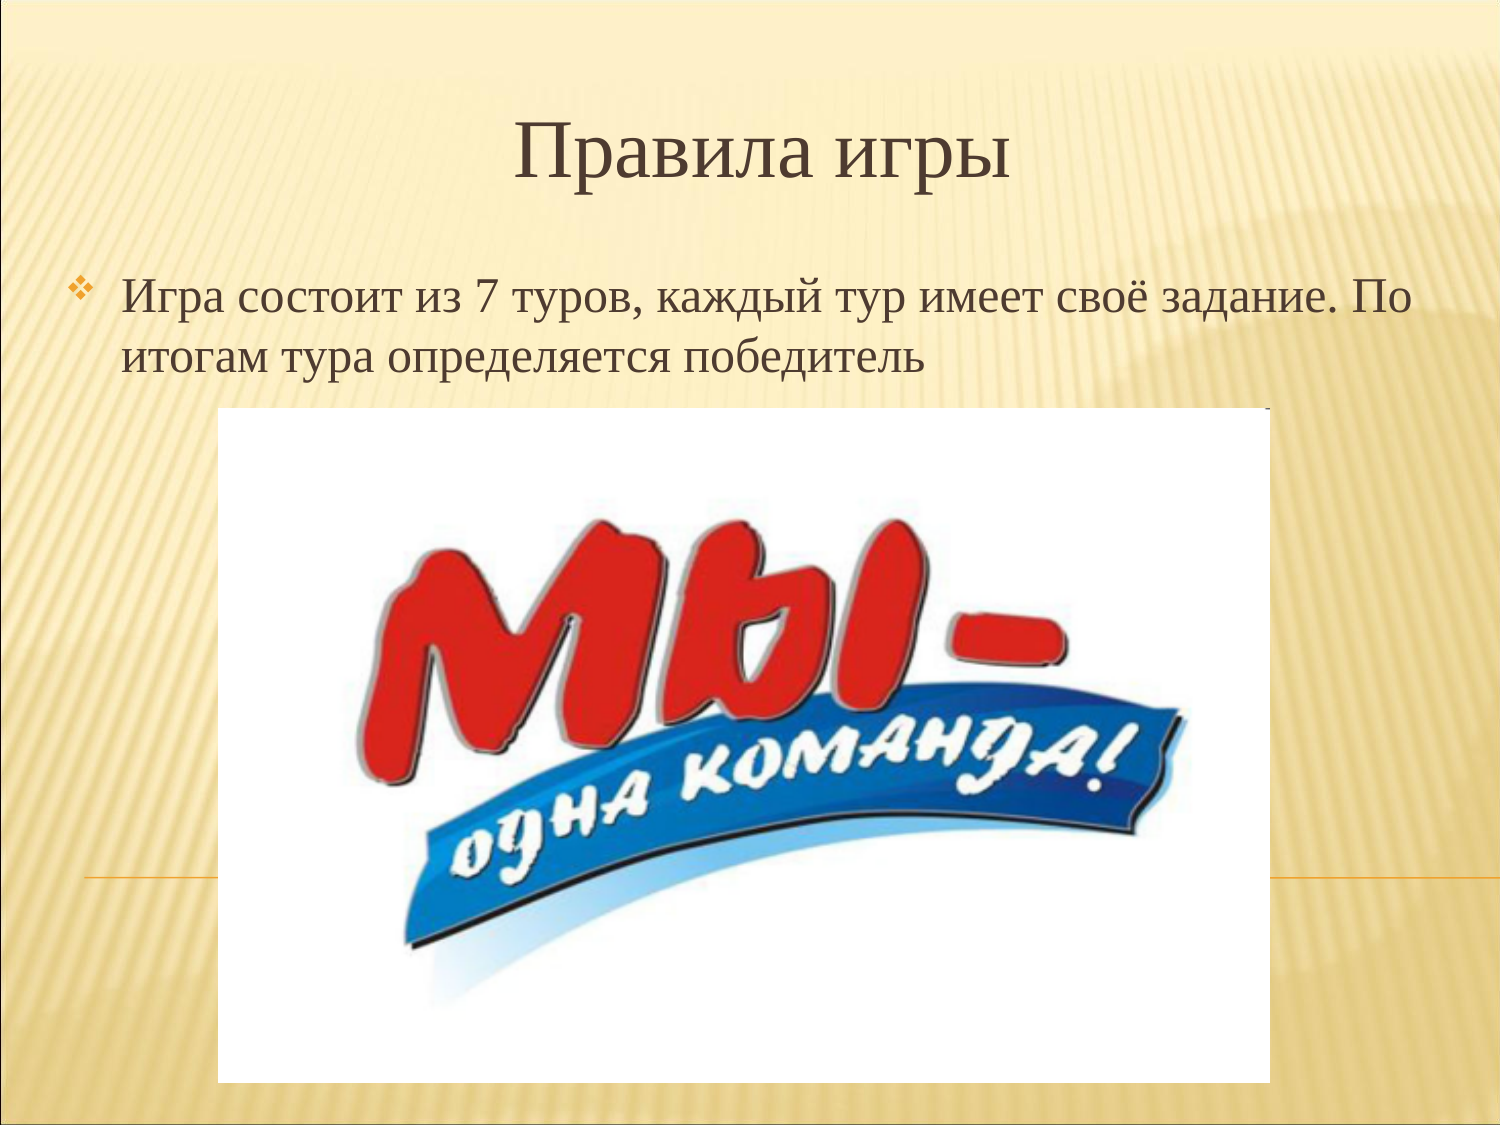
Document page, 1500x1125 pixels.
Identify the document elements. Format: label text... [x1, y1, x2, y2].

picture [0, 0, 1500, 1125]
title Правила игры [50, 75, 1475, 213]
list Игра состоит из 7 туров, каждый тур имеет своё задание. По итогам тура определяется победитель [50, 254, 1475, 998]
